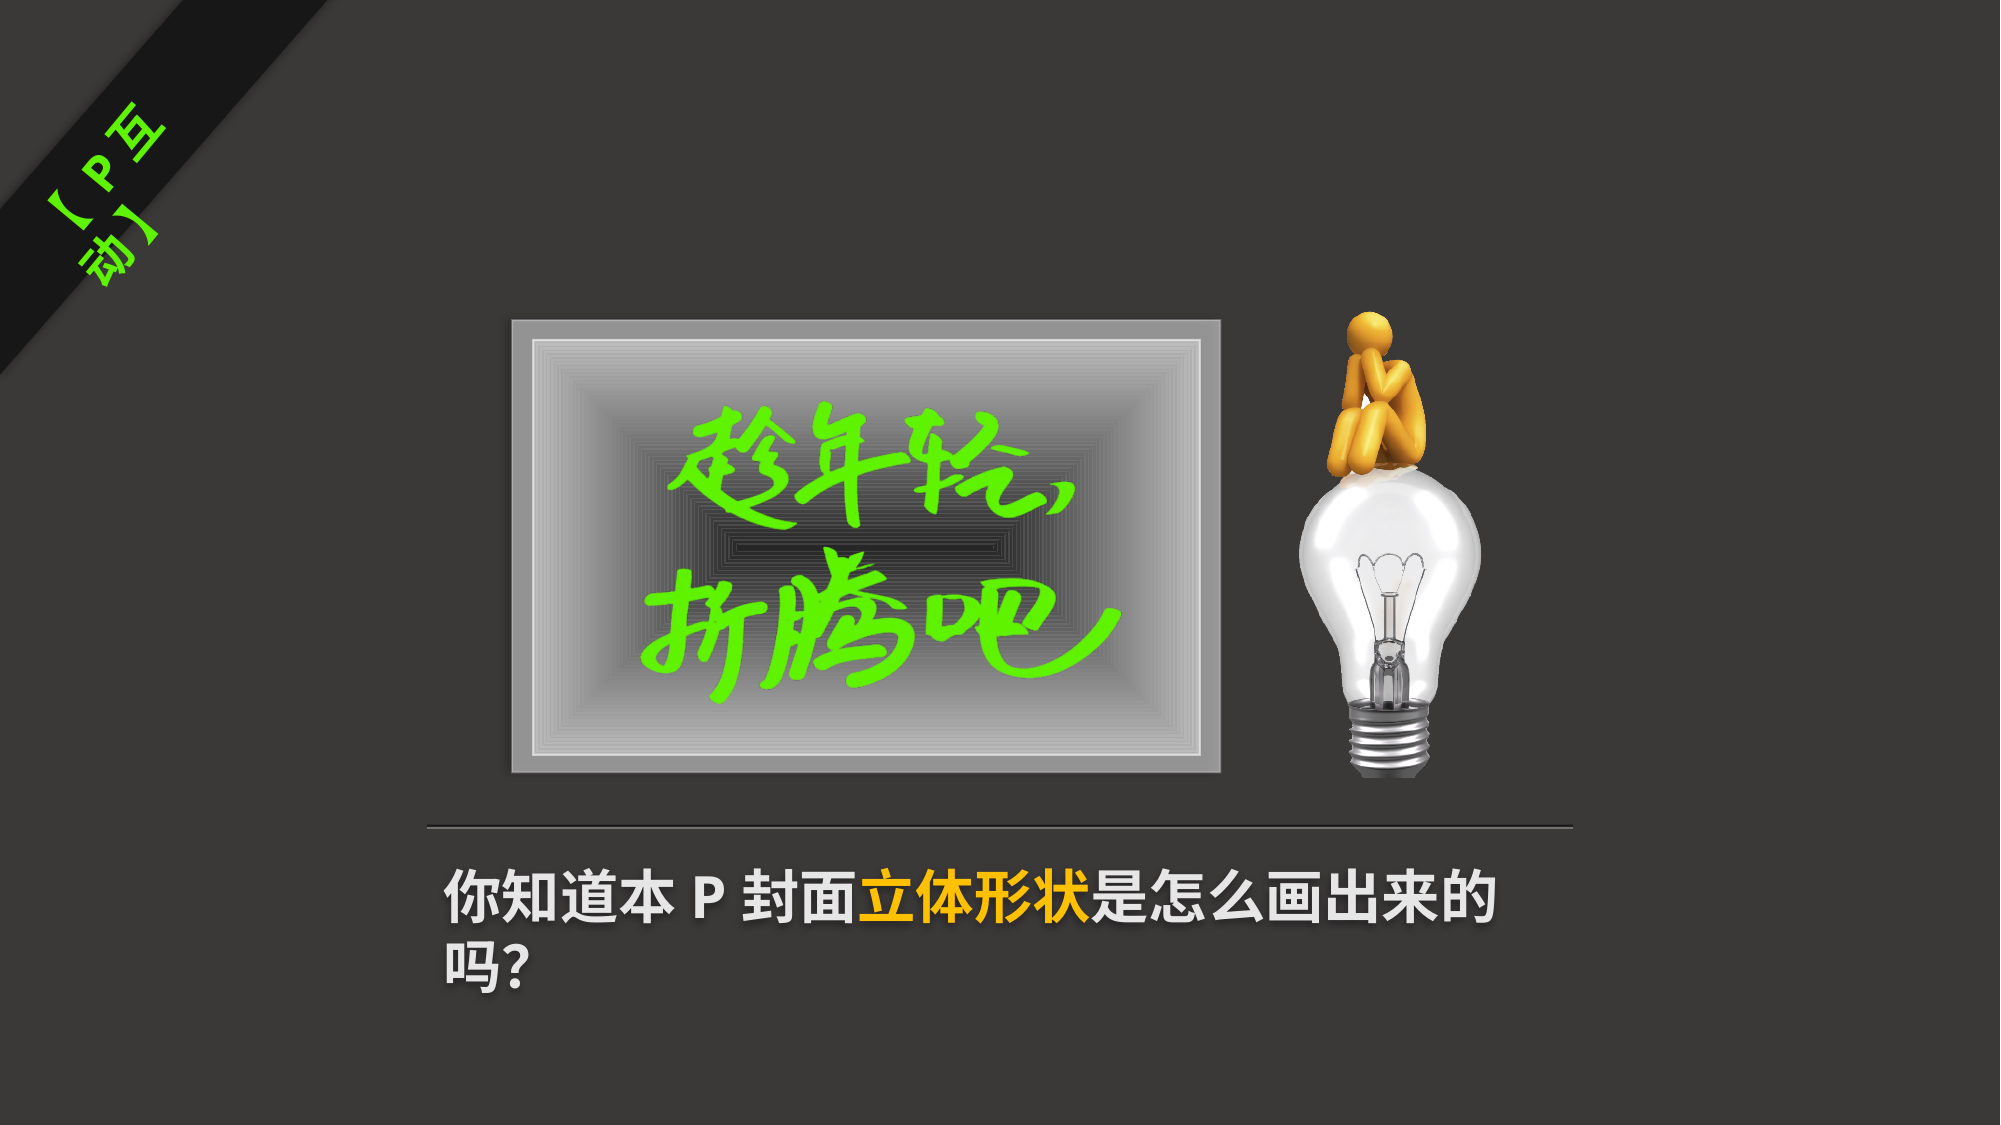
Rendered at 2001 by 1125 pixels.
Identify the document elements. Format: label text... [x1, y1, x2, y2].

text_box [512, 319, 1221, 773]
text_box 你知道本P封面立体形状是怎么画出来的吗？ [428, 852, 1571, 1008]
picture [1179, 287, 1510, 778]
text_box [0, 0, 329, 377]
text_box [0, 0, 2000, 1125]
text_box 【 P互动 】 [5, 38, 267, 314]
